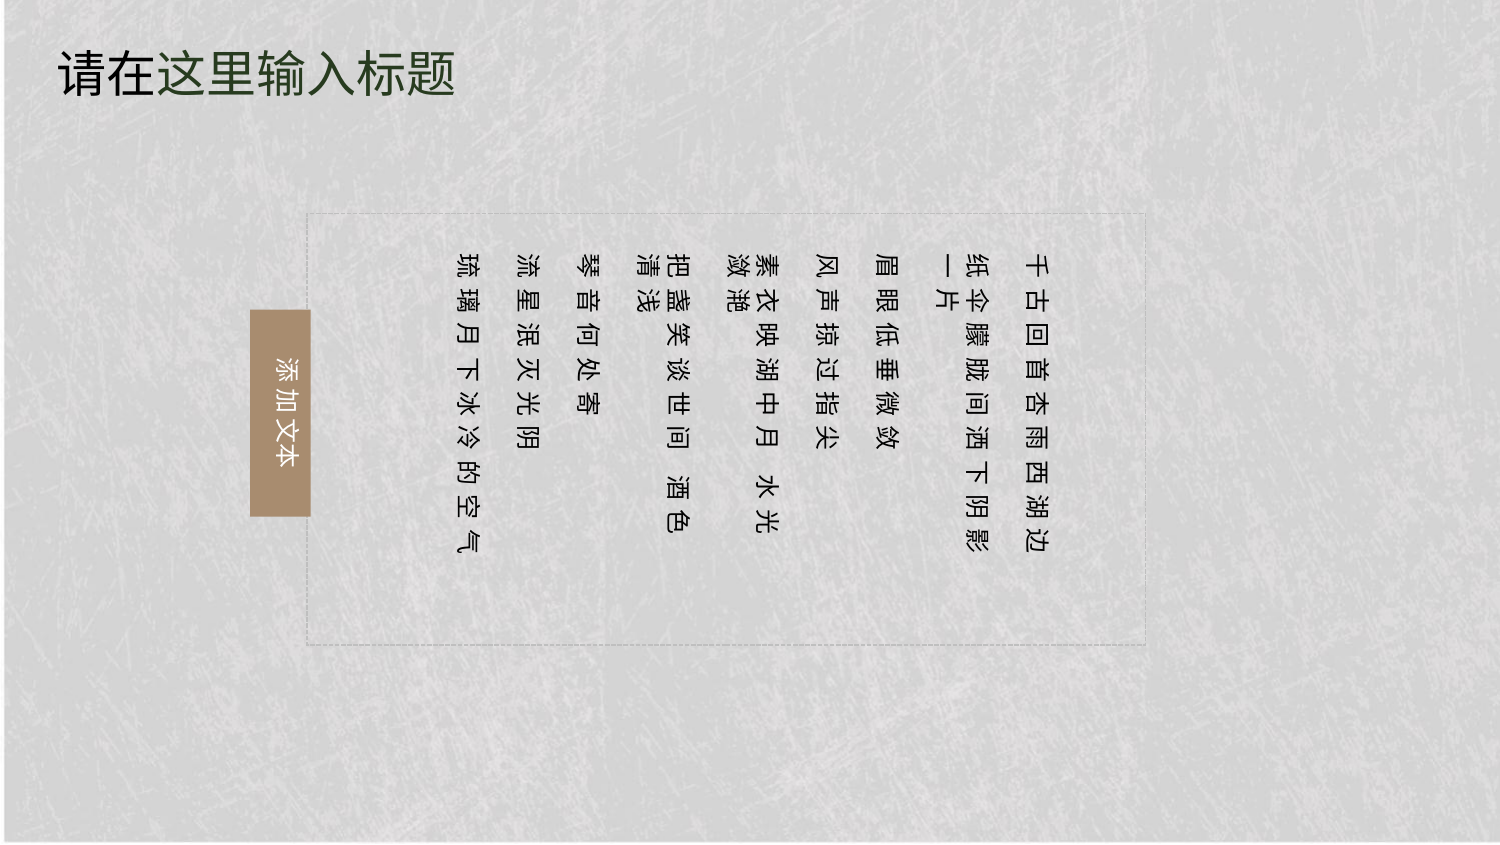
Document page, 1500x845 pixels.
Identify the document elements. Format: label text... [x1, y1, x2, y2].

text_box 添 加 文本 [250, 309, 311, 517]
text_box 千古回首杏雨西湖边 纸伞朦胧间洒下阴影一片 眉眼低垂微敛 风声掠过指尖 素衣映湖中月 水光潋滟 把盏笑谈世间 酒色清浅 琴音何处寄 流星泯灭光阴 琉璃月下冰冷的空气 [364, 239, 1061, 591]
text_box 请在这里输入标题 [45, 36, 647, 109]
text_box [306, 212, 1147, 646]
picture [0, 0, 1500, 844]
